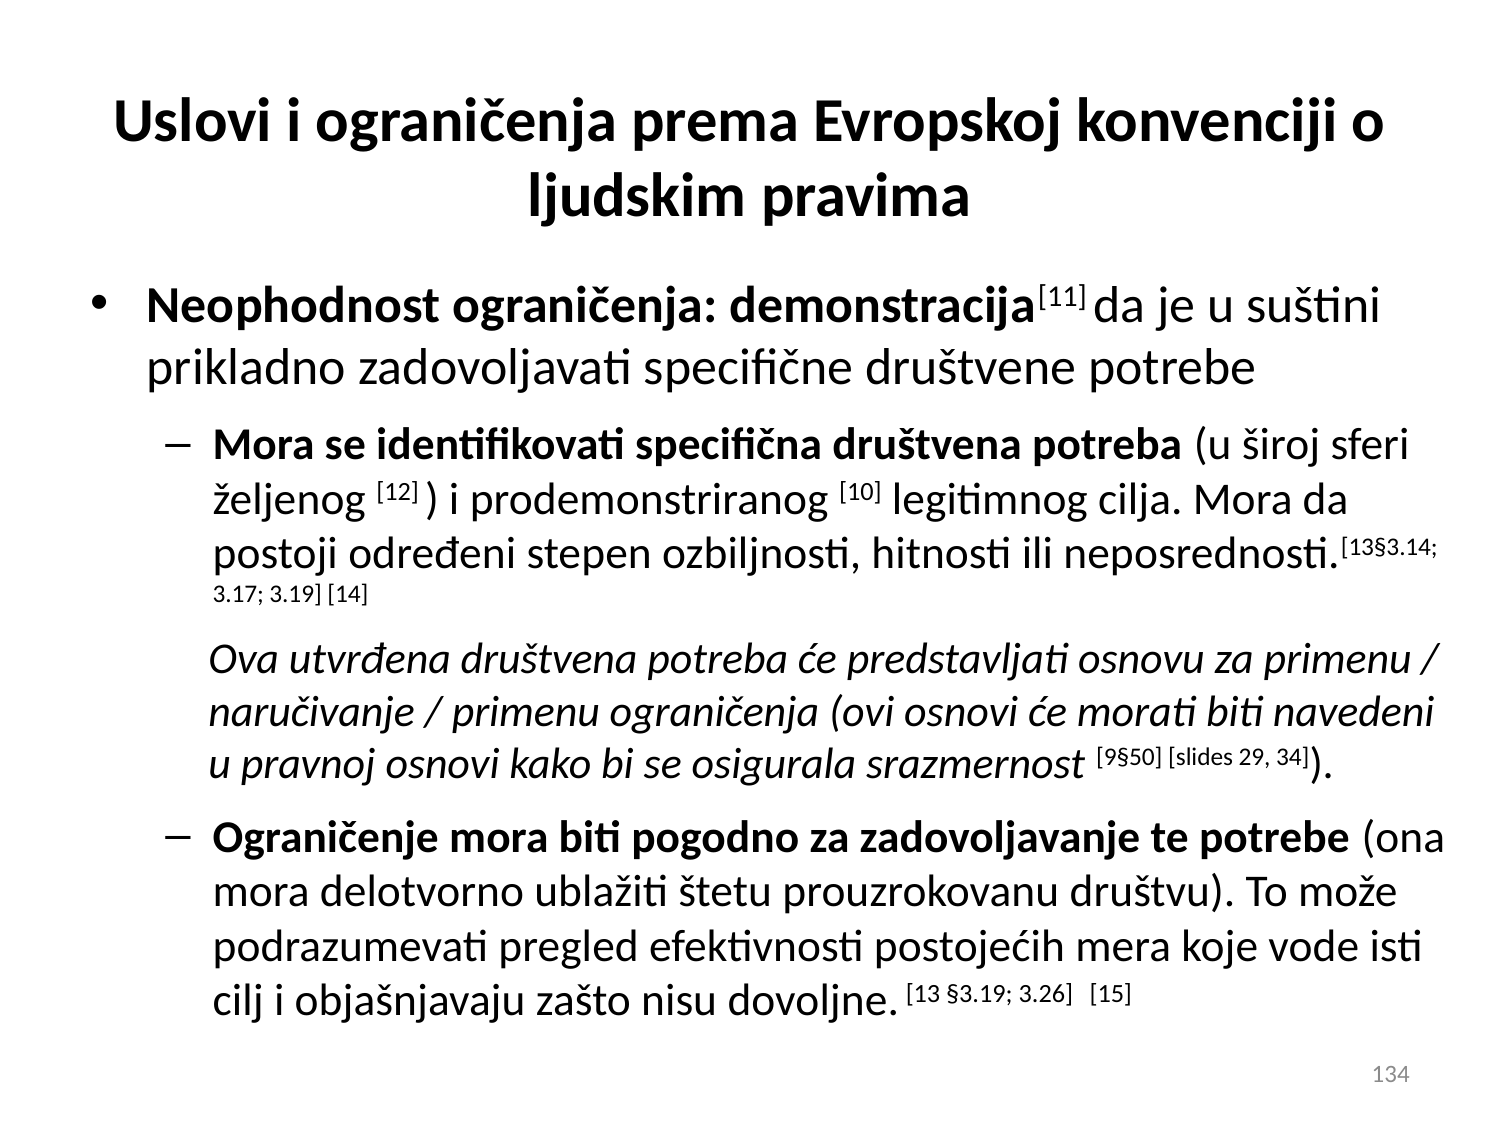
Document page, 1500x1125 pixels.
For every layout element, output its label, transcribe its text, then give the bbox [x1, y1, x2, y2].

list Neophodnost ograničenja: demonstracija[11] da je u suštini prikladno zadovoljavati specifične društvene potrebe Mora se identifikovati specifična društvena potreba (u široj sferi željenog [12] ) i prodemonstriranog [10] legitimnog cilja. Mora da postoji određeni stepen ozbiljnosti, hitnosti ili neposrednosti.[13§3.14; 3.17; 3.19] [14] Ova utvrđena društvena potreba će predstavljati osnovu za primenu / naručivanje / primenu ograničenja (ovi osnovi će morati biti navedeni u pravnoj osnovi kako bi se osigurala srazmernost [9§50] [slides 29, 34]). Ograničenje mora biti pogodno za zadovoljavanje te potrebe (ona mora delotvorno ublažiti štetu prouzrokovanu društvu). To može podrazumevati pregled efektivnosti postojećih mera koje vode isti cilj i objašnjavaju zašto nisu dovoljne. [13 §3.19; 3.26] [15] [74, 262, 1484, 1072]
title Uslovi i ograničenja prema Evropskoj konvenciji o ljudskim pravima [74, 44, 1426, 263]
slide_number 134 [1074, 1042, 1425, 1103]
